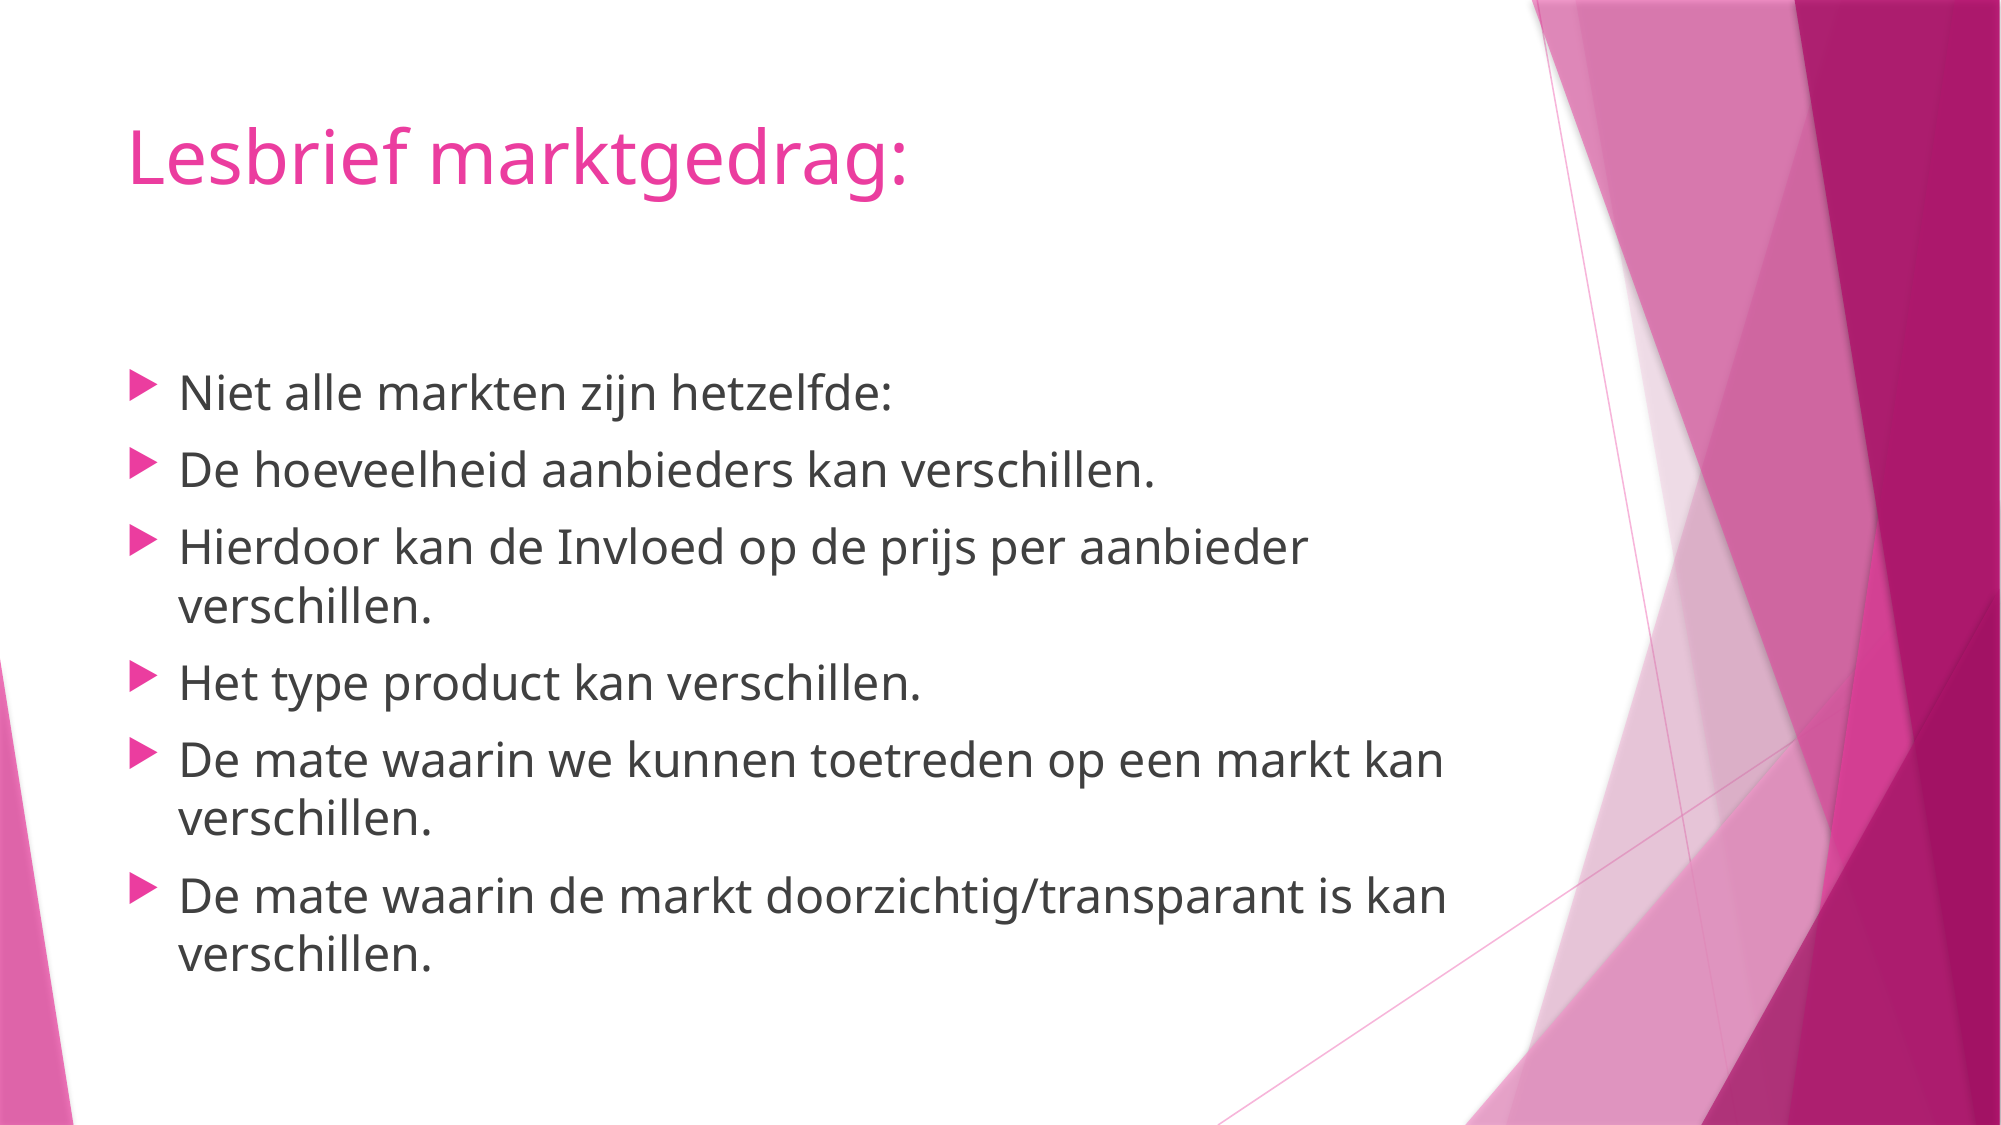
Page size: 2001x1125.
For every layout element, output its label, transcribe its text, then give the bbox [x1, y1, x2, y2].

title Lesbrief marktgedrag: [111, 101, 1522, 319]
list Niet alle markten zijn hetzelfde: De hoeveelheid aanbieders kan verschillen. Hierdoor kan de Invloed op de prijs per aanbieder verschillen. Het type product kan verschillen. De mate waarin we kunnen toetreden op een markt kan verschillen. De mate waarin de markt doorzichtig/transparant is kan verschillen. [111, 354, 1522, 992]
